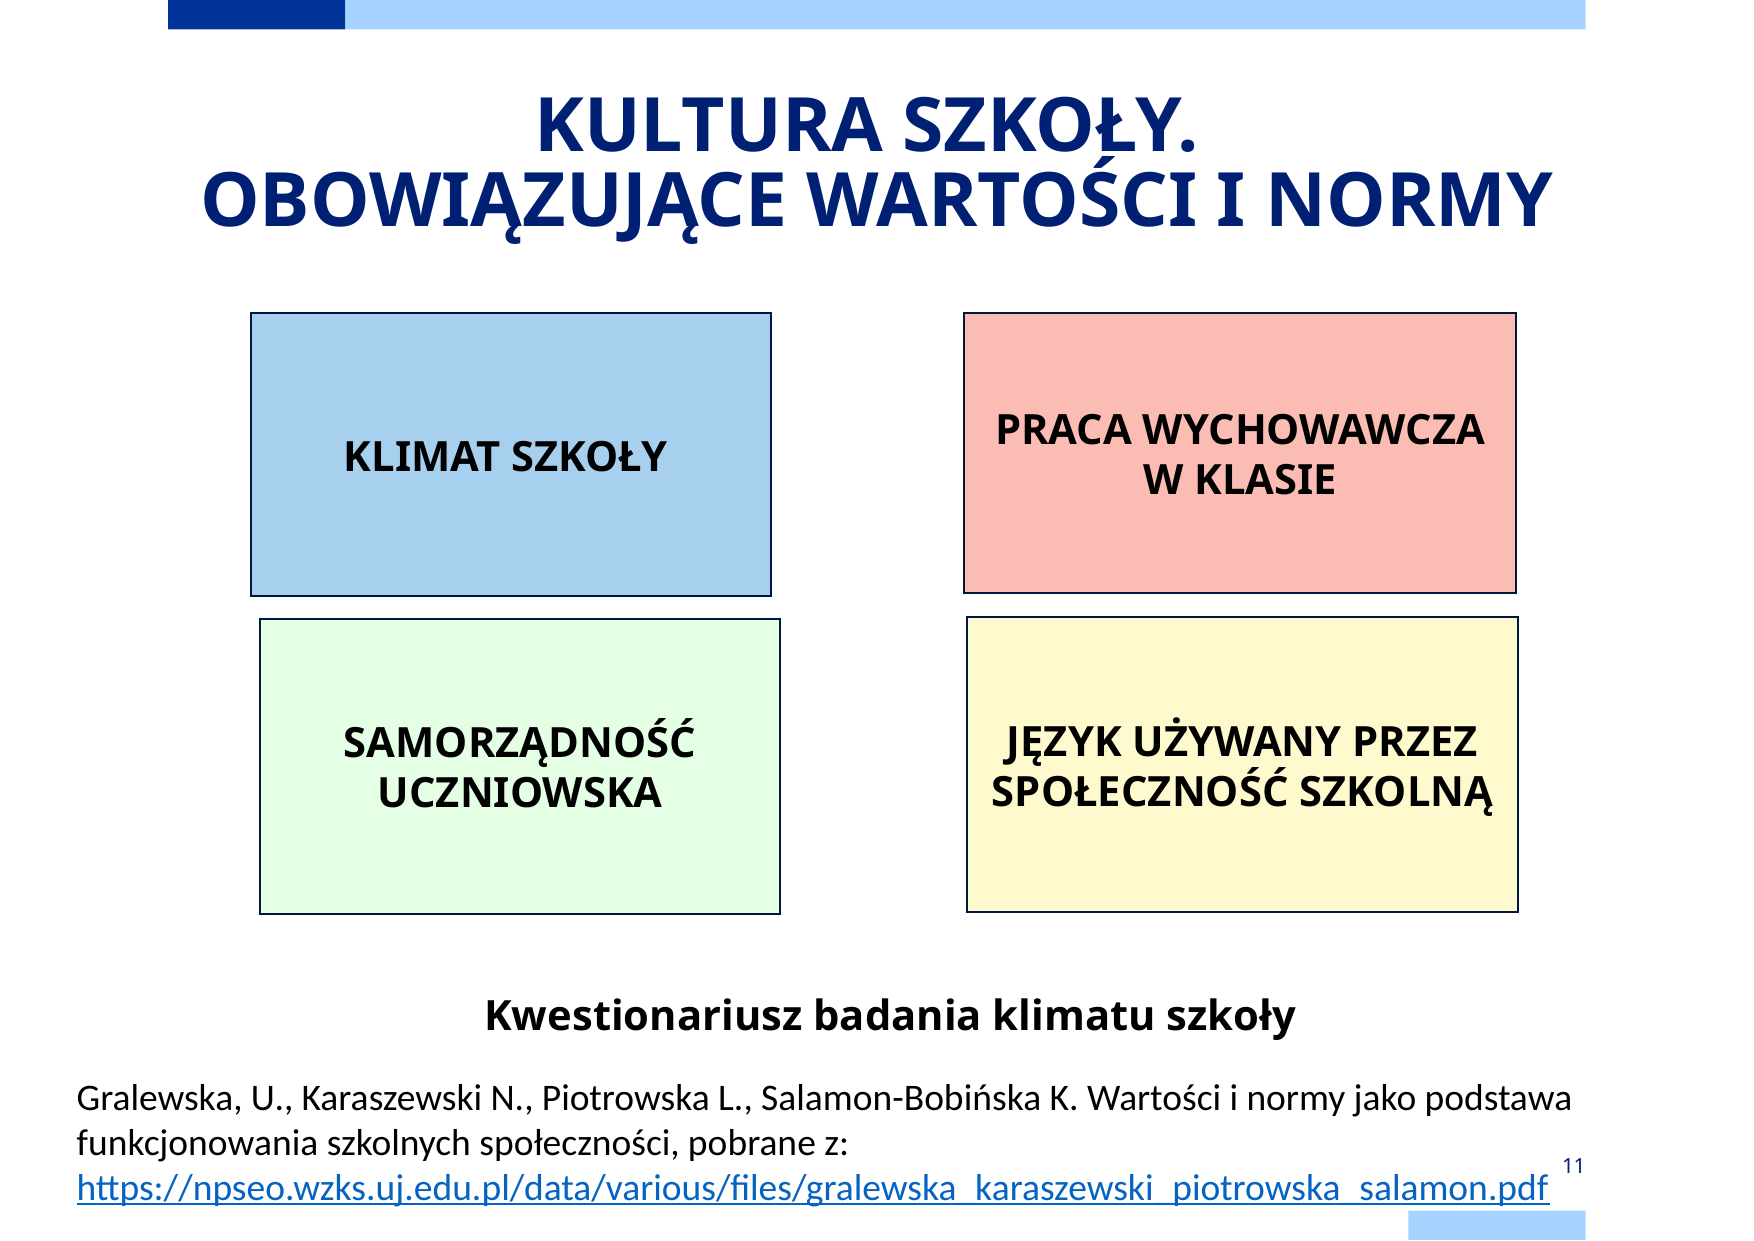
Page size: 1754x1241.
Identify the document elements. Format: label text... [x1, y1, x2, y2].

text_box KLIMAT SZKOŁY [250, 312, 772, 525]
text_box Gralewska, U., Karaszewski N., Piotrowska L., Salamon-Bobińska K. Wartości i normy jako podstawa funkcjonowania szkolnych społeczności, pobrane z: https://npseo.wzks.uj.edu.pl/data/various/files/gralewska_karaszewski_piotrowska_salamon.pdf [61, 525, 1716, 1241]
title KULTURA SZKOŁY. OBOWIĄZUJĄCE WARTOŚCI I NORMY [8, 91, 1746, 269]
text_box PRACA WYCHOWAWCZA W KLASIE [963, 312, 1517, 525]
